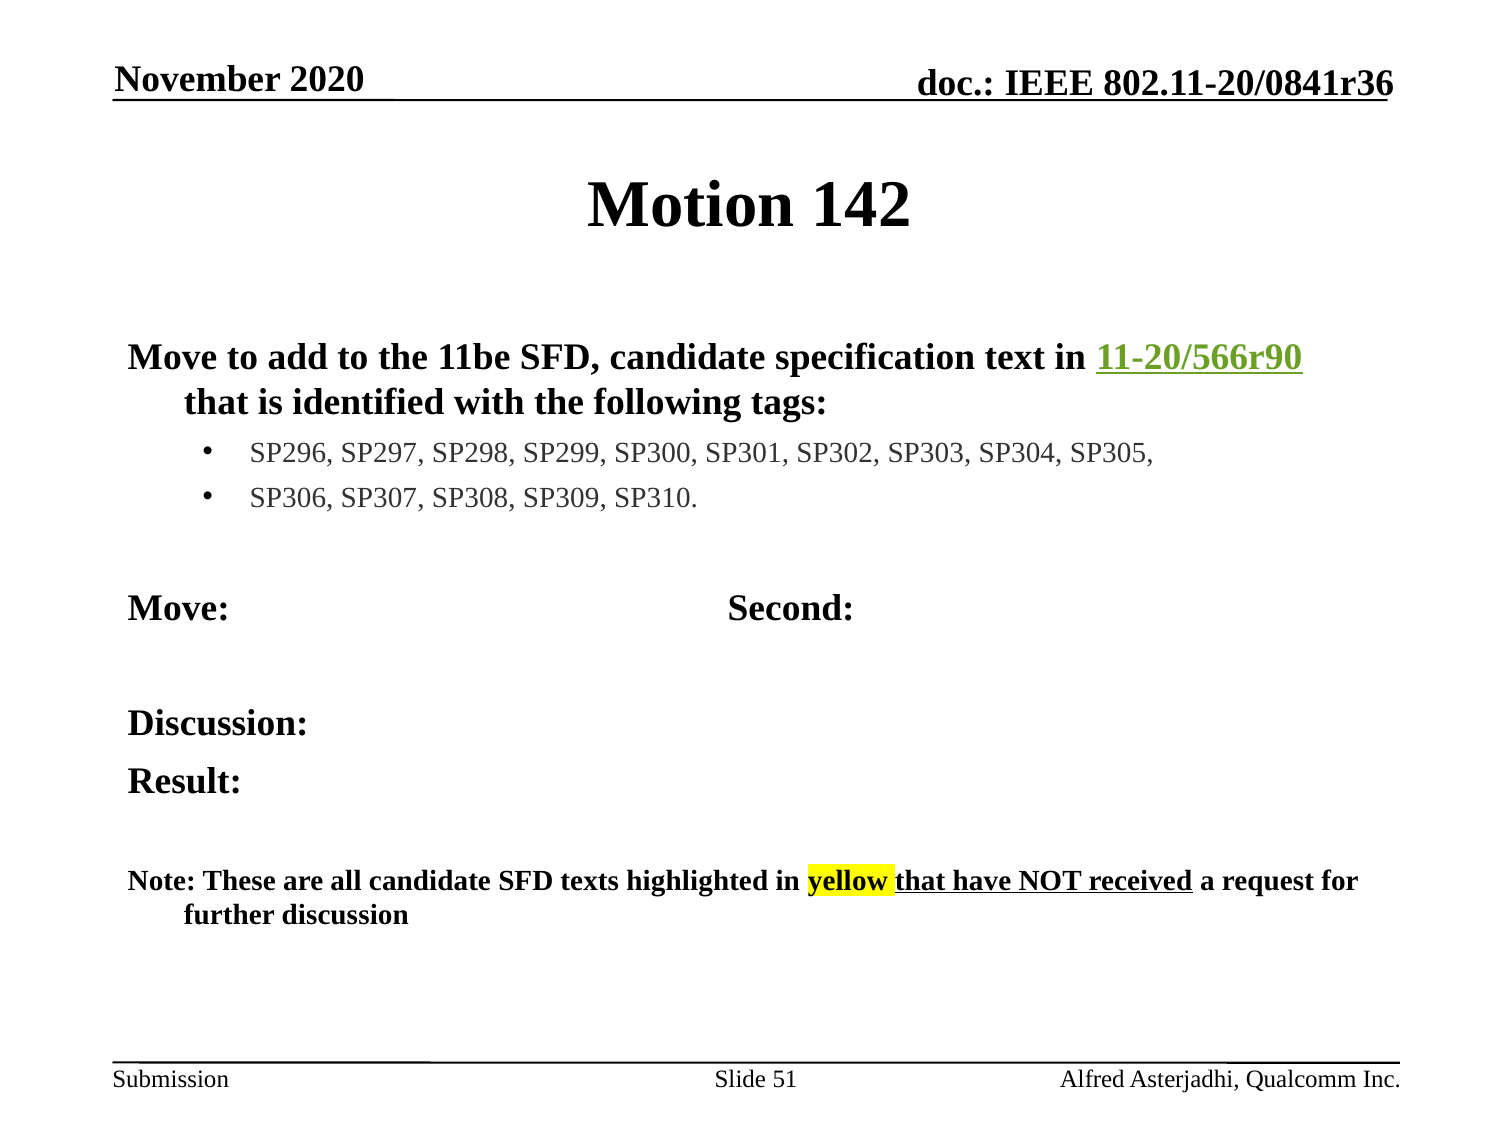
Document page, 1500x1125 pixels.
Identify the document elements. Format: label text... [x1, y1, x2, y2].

slide_number Slide 51 [712, 1061, 800, 1123]
list Move to add to the 11be SFD, candidate specification text in 11-20/566r90 that is identified with the following tags: SP296, SP297, SP298, SP299, SP300, SP301, SP302, SP303, SP304, SP305, SP306, SP307, SP308, SP309, SP310. Move: Second: Discussion: Result: Note: These are all candidate SFD texts highlighted in yellow that have NOT received a request for further discussion [112, 324, 1388, 1000]
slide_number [114, 54, 423, 100]
title Motion 142 [112, 112, 1388, 288]
footer Alfred Asterjadhi, Qualcomm Inc. [878, 1061, 1402, 1093]
